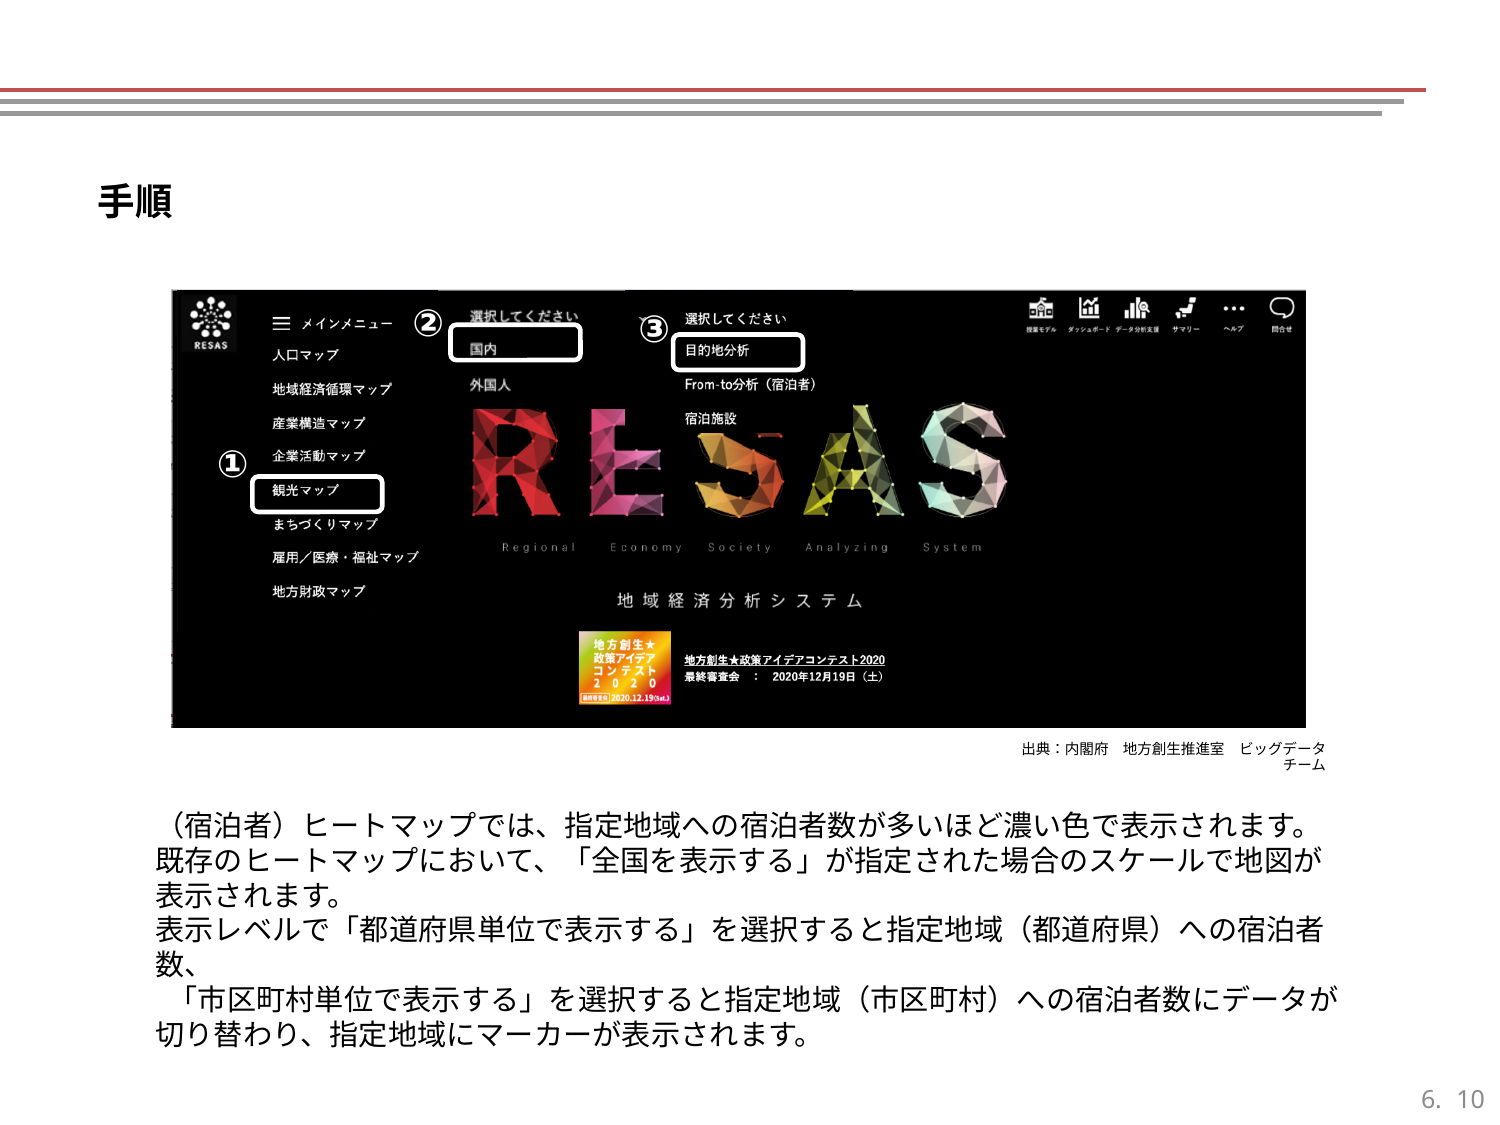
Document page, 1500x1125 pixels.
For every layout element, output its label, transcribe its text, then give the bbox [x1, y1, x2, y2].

picture [170, 289, 1306, 728]
slide_number 9 [1381, 1065, 1500, 1125]
text_box 手順 [82, 170, 188, 231]
text_box 出典：内閣府 地方創生推進室 ビッグデータチーム [998, 734, 1341, 781]
text_box （宿泊者）ヒートマップでは、指定地域への宿泊者数が多いほど濃い色で表示されます。 既存のヒートマップにおいて、「全国を表示する」が指定された場合のスケールで地図が表示されます。 表示レベルで「都道府県単位で表示する」を選択すると指定地域（都道府県）への宿泊者数、 「市区町村単位で表示する」を選択すると指定地域（市区町村）への宿泊者数にデータが切り替わり、指定地域にマーカーが表示されます。 [140, 799, 1364, 1059]
